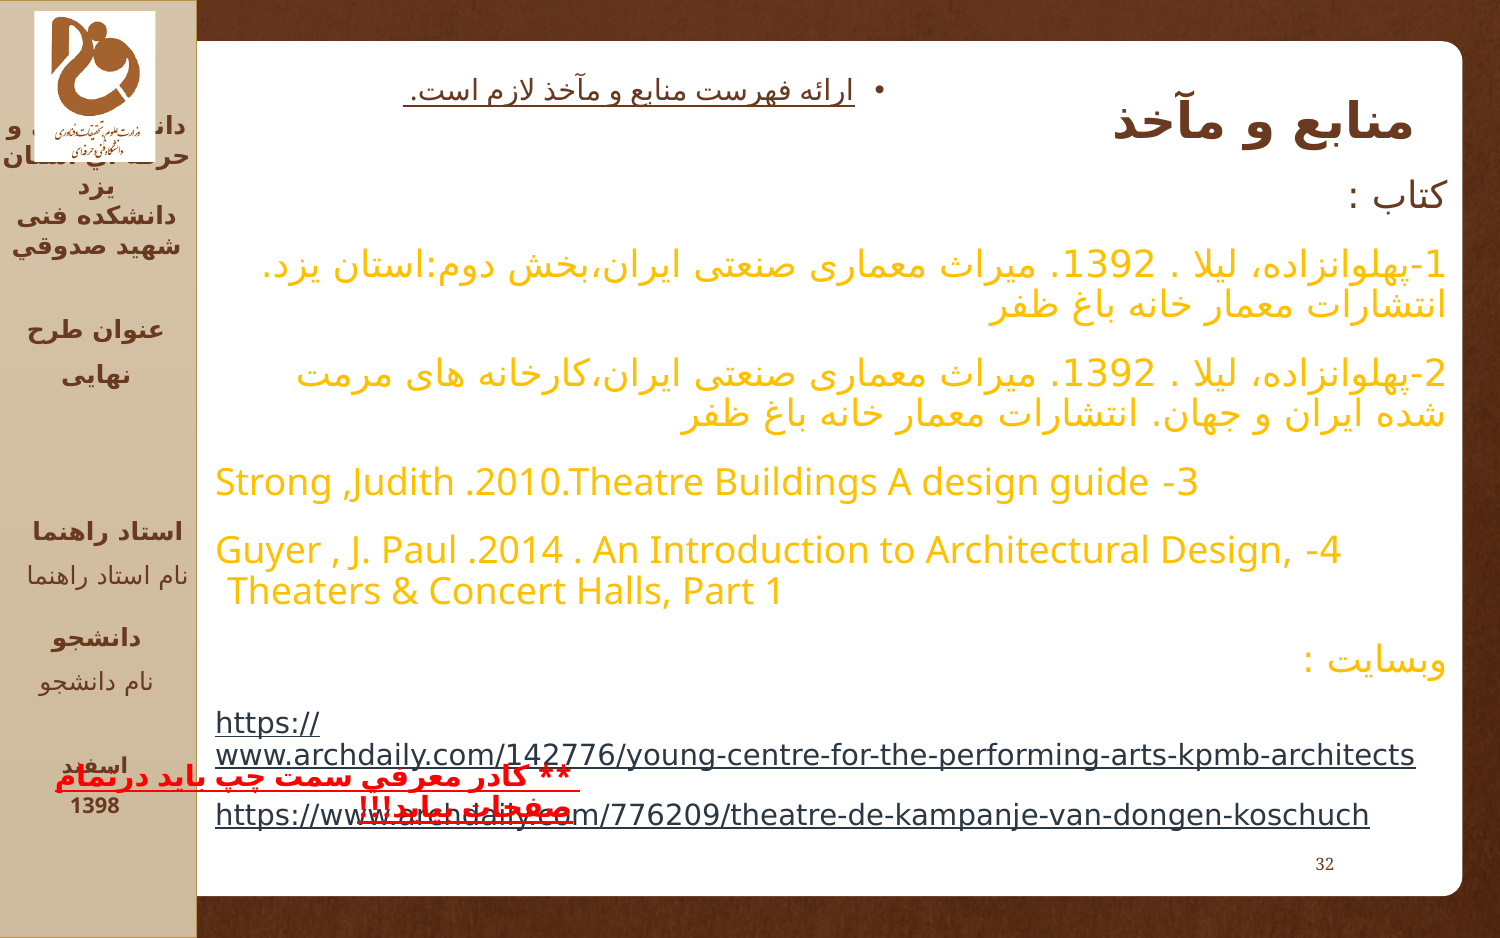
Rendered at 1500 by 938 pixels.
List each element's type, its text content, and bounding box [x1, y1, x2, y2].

text_box ارائه فهرست منابع و مآخذ لازم است. [216, 67, 900, 145]
title منابع و مآخذ [825, 81, 1432, 157]
slide_number 32 [1262, 843, 1350, 886]
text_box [0, 0, 216, 938]
text_box ** کادر معرفي سمت چپ بايد درتمام صفحات بيايد!!! [216, 755, 584, 889]
list کتاب : 1-پهلوانزاده، لیلا . 1392. میراث معماری صنعتی ایران،بخش دوم:استان یزد. انتشارات معمار خانه باغ ظفر 2-پهلوانزاده، لیلا . 1392. میراث معماری صنعتی ایران،کارخانه های مرمت شده ایران و جهان. انتشارات معمار خانه باغ ظفر 3- Strong ,Judith .2010.Theatre Buildings A design guide 4- Guyer , J. Paul .2014 . An Introduction to Architectural Design, Theaters & Concert Halls, Part 1 وبسایت : https://www.archdaily.com/142776/young-centre-for-the-performing-arts-kpmb-architects https://www.archdaily.com/776209/theatre-de-kampanje-van-dongen-koschuch [216, 168, 1463, 825]
